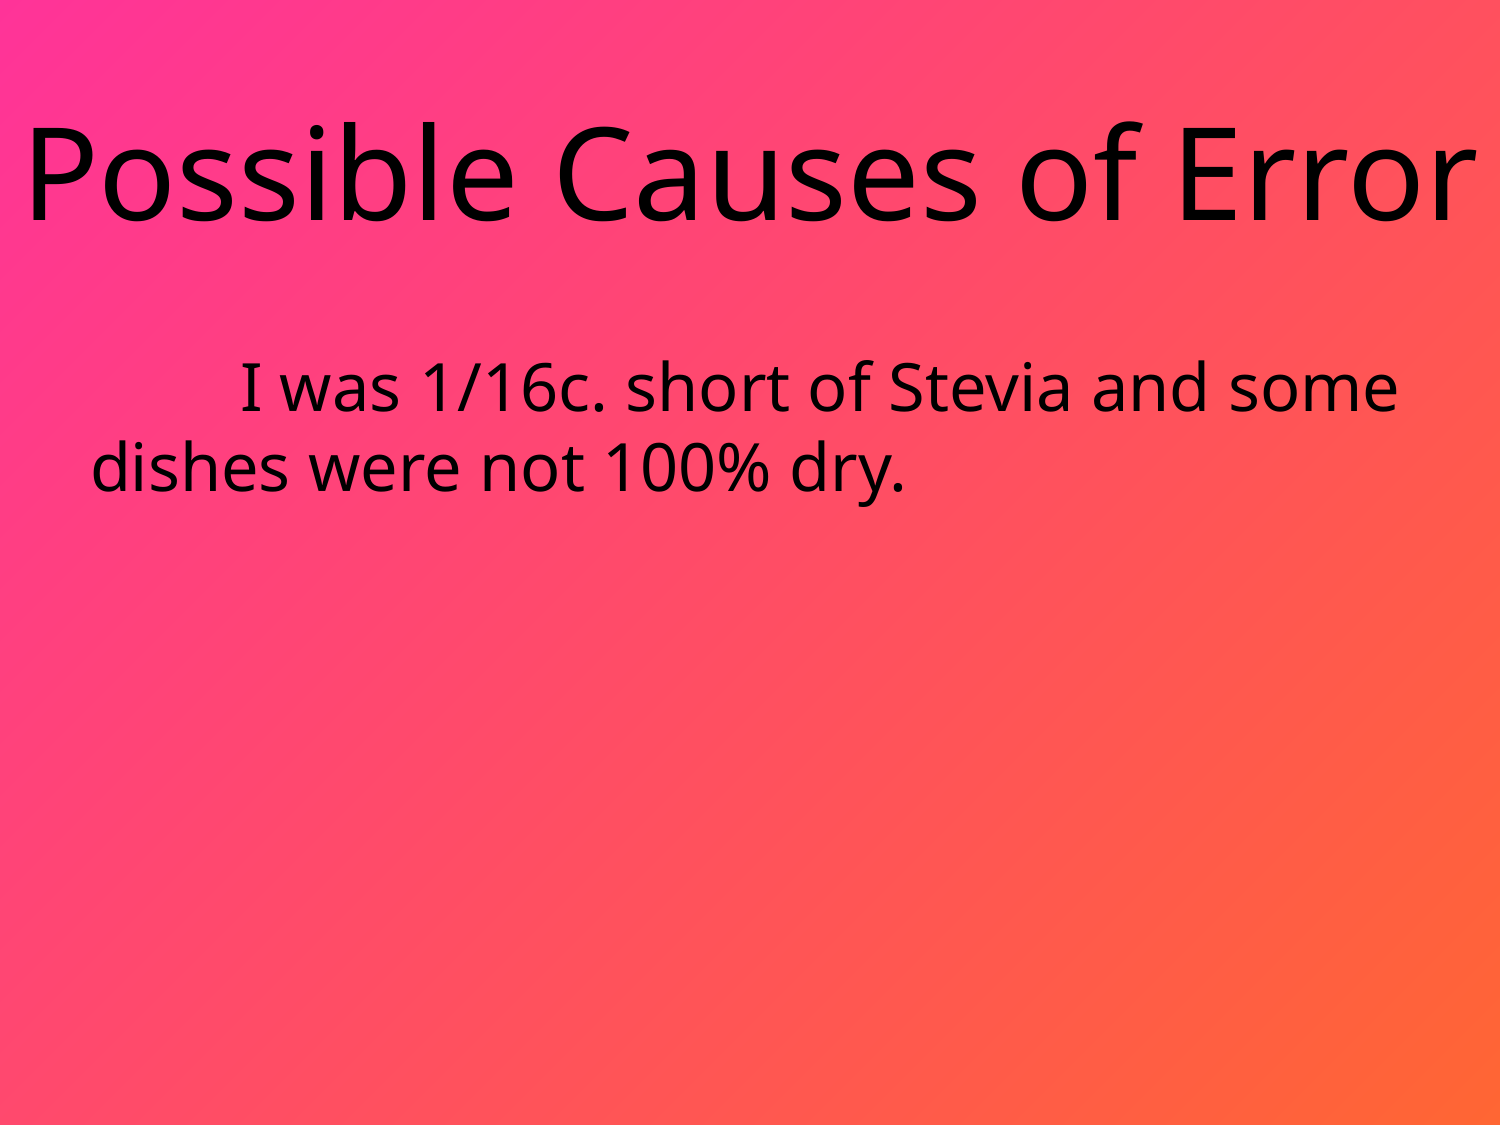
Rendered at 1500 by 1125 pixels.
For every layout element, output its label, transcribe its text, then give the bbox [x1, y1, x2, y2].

list I was 1/16c. short of Stevia and some dishes were not 100% dry. [75, 337, 1425, 1063]
title Possible Causes of Error [0, 75, 1500, 263]
